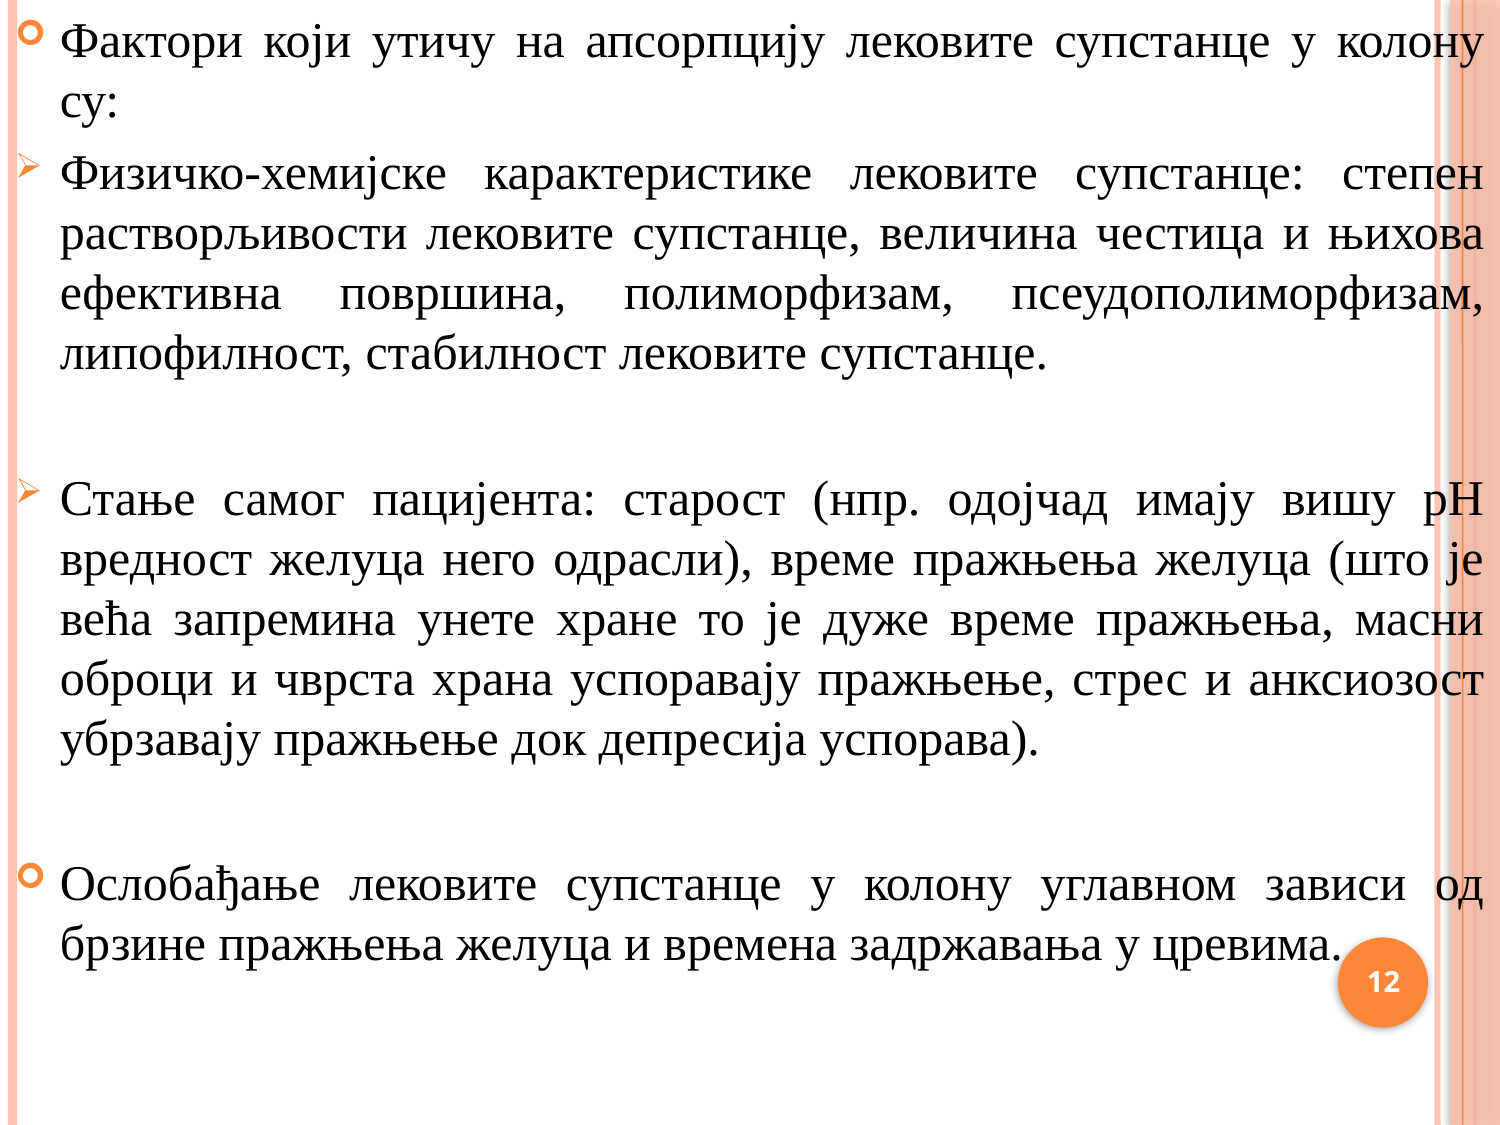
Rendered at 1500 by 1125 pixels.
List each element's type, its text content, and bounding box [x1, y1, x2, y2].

list Фактори који утичу на апсорпцију лековите супстанце у колону су: Физичко-хемијске карактеристике лековите супстанце: степен растворљивости лековите супстанце, величина честица и њихова ефективна површина, полиморфизам, псеудополиморфизам, липофилност, стабилност лековите супстанце. Стање самог пацијента: старост (нпр. одојчад имају вишу pH вредност желуца него одрасли), време пражњења желуца (што је већа запремина унете хране то је дуже време пражњења, масни оброци и чврста храна успоравају пражњење, стрес и анксиозост убрзавају пражњење док депресија успорава). Ослобађање лековите супстанце у колону углавном зависи од брзине пражњења желуца и времена задржавања у цревима. [0, 0, 1500, 1125]
